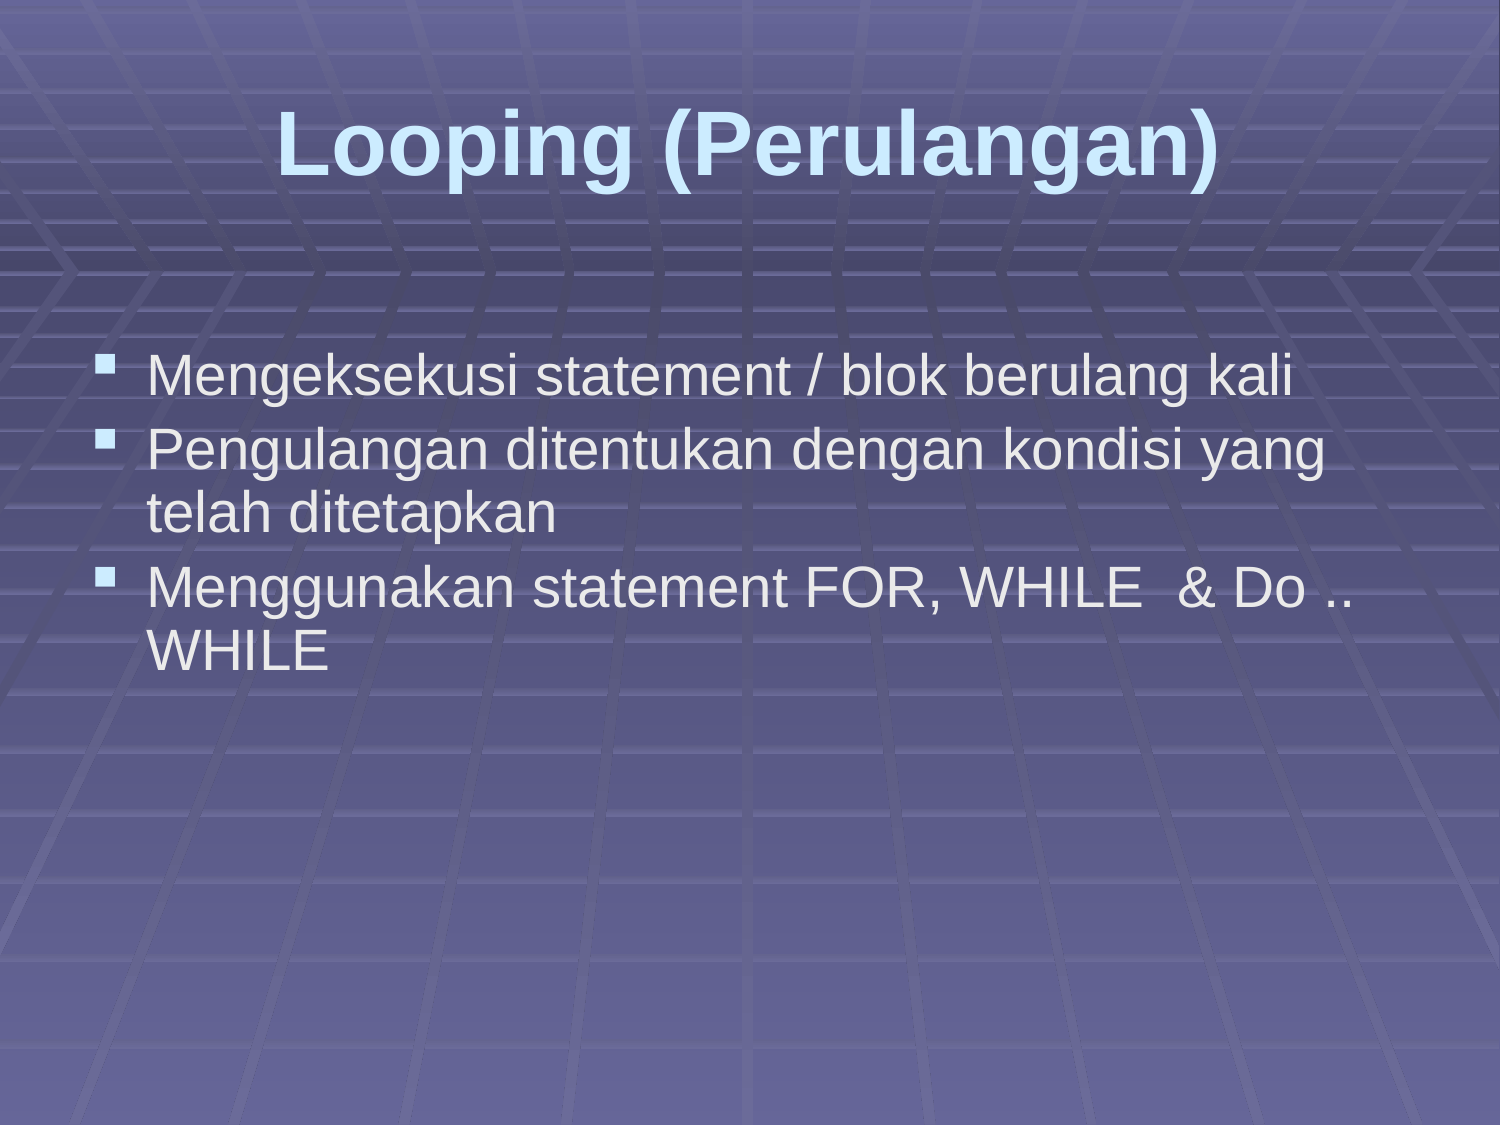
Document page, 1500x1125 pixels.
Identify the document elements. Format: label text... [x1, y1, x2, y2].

list Mengeksekusi statement / blok berulang kali Pengulangan ditentukan dengan kondisi yang telah ditetapkan Menggunakan statement FOR, WHILE & Do .. WHILE [74, 440, 1463, 726]
list Mengeksekusi statement / blok berulang kali Pengulangan ditentukan dengan kondisi yang telah ditetapkan Menggunakan statement FOR, WHILE & Do .. WHILE [74, 336, 1463, 439]
title Looping (Perulangan) [74, 44, 1425, 233]
